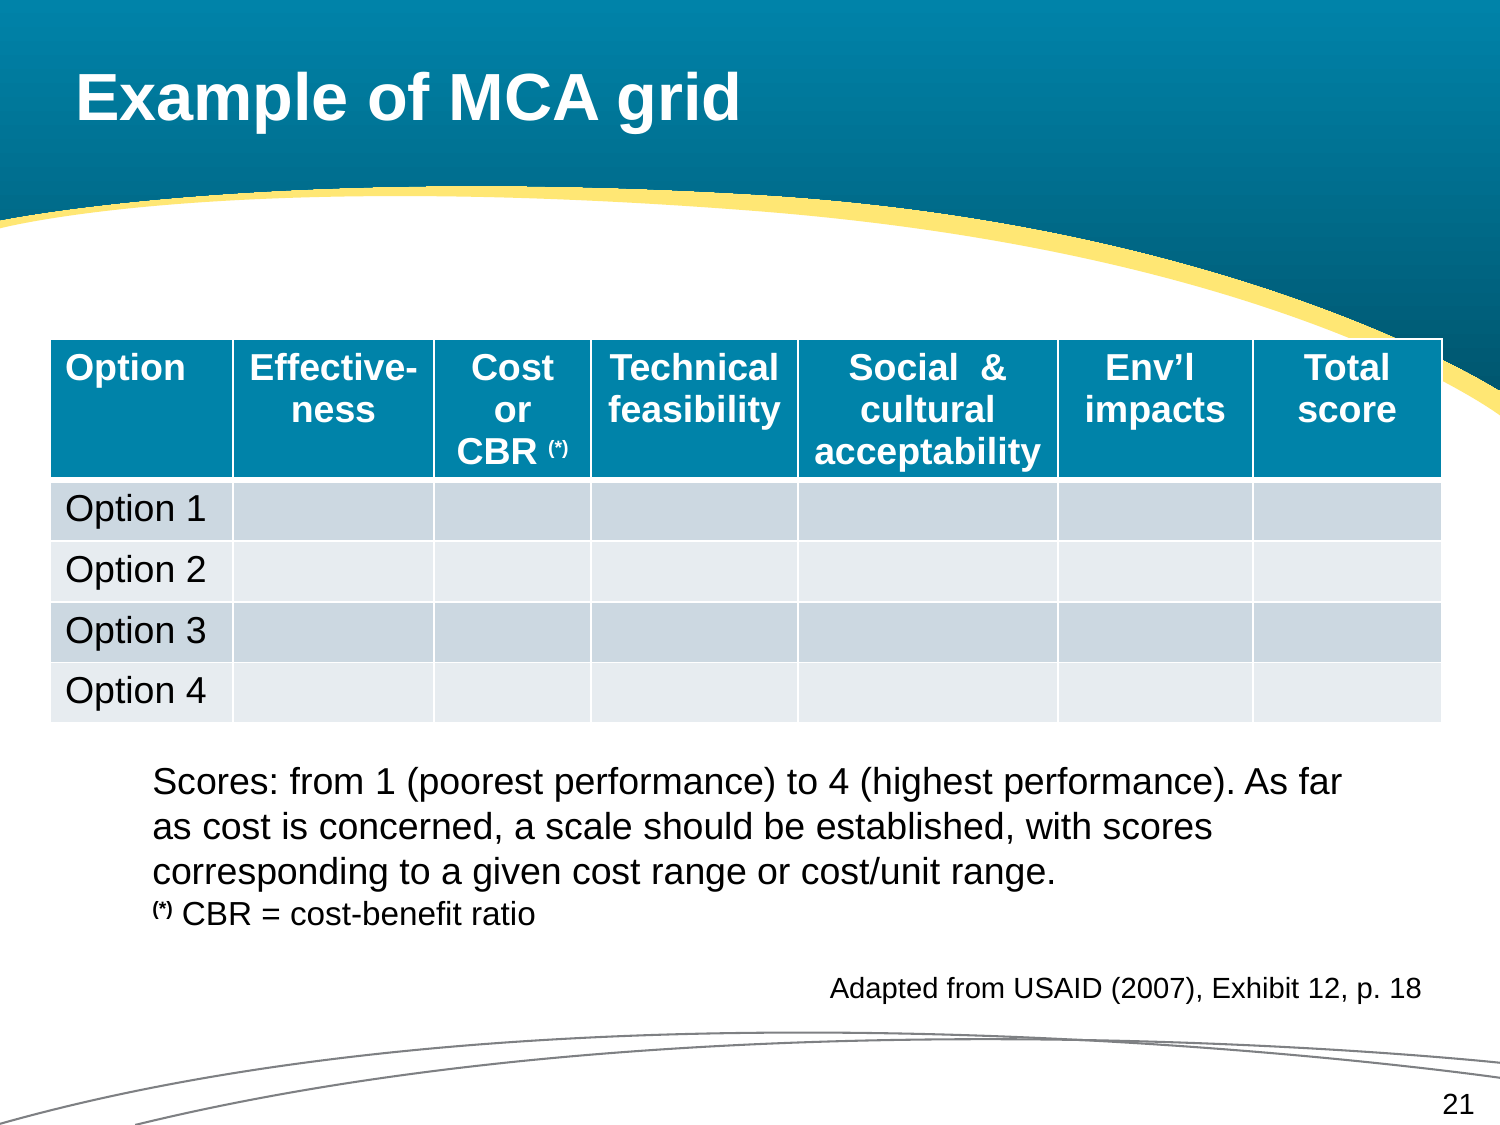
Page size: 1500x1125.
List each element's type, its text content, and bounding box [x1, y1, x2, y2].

table_cell [1059, 603, 1252, 662]
table_cell [592, 603, 797, 662]
table_cell [799, 663, 1057, 722]
table_cell [592, 663, 797, 722]
text_box Adapted from USAID (2007), Exhibit 12, p. 18 [612, 962, 1438, 1013]
table_cell Option 3 [51, 603, 232, 662]
table_cell [592, 483, 797, 540]
table_cell [234, 483, 433, 540]
table_header Option [51, 340, 232, 477]
table_cell [592, 542, 797, 601]
table_header Social & cultural acceptability [799, 340, 1057, 477]
table_cell [1059, 663, 1252, 722]
table_cell [799, 603, 1057, 662]
table_header Effective-ness [234, 340, 433, 477]
table_cell [435, 603, 590, 662]
table_cell [1059, 542, 1252, 601]
slide_number 21 [1124, 1084, 1476, 1113]
table_cell [1254, 663, 1441, 722]
table_cell [1059, 483, 1252, 540]
table_cell [799, 542, 1057, 601]
table_cell Option 2 [51, 542, 232, 601]
title Example of MCA grid [74, 0, 1476, 188]
table_cell [435, 483, 590, 540]
table_cell [799, 483, 1057, 540]
table_cell [1254, 483, 1441, 540]
table_header Cost or CBR (*) [435, 340, 590, 477]
text_box Scores: from 1 (poorest performance) to 4 (highest performance). As far as cost is concerned, a scale should be established, with scores corresponding to a given cost range or cost/unit range. (*) CBR = cost-benefit ratio [137, 749, 1375, 940]
table_header Total score [1254, 340, 1441, 477]
table_cell [1254, 603, 1441, 662]
table_cell [435, 542, 590, 601]
table_header Env’l impacts [1059, 340, 1252, 477]
table_cell Option 4 [51, 663, 232, 722]
table_cell [234, 603, 433, 662]
table_cell [1254, 542, 1441, 601]
table_cell Option 1 [51, 483, 232, 540]
table_cell [234, 663, 433, 722]
table_cell [234, 542, 433, 601]
table_cell [435, 663, 590, 722]
table_header Technical feasibility [592, 340, 797, 477]
